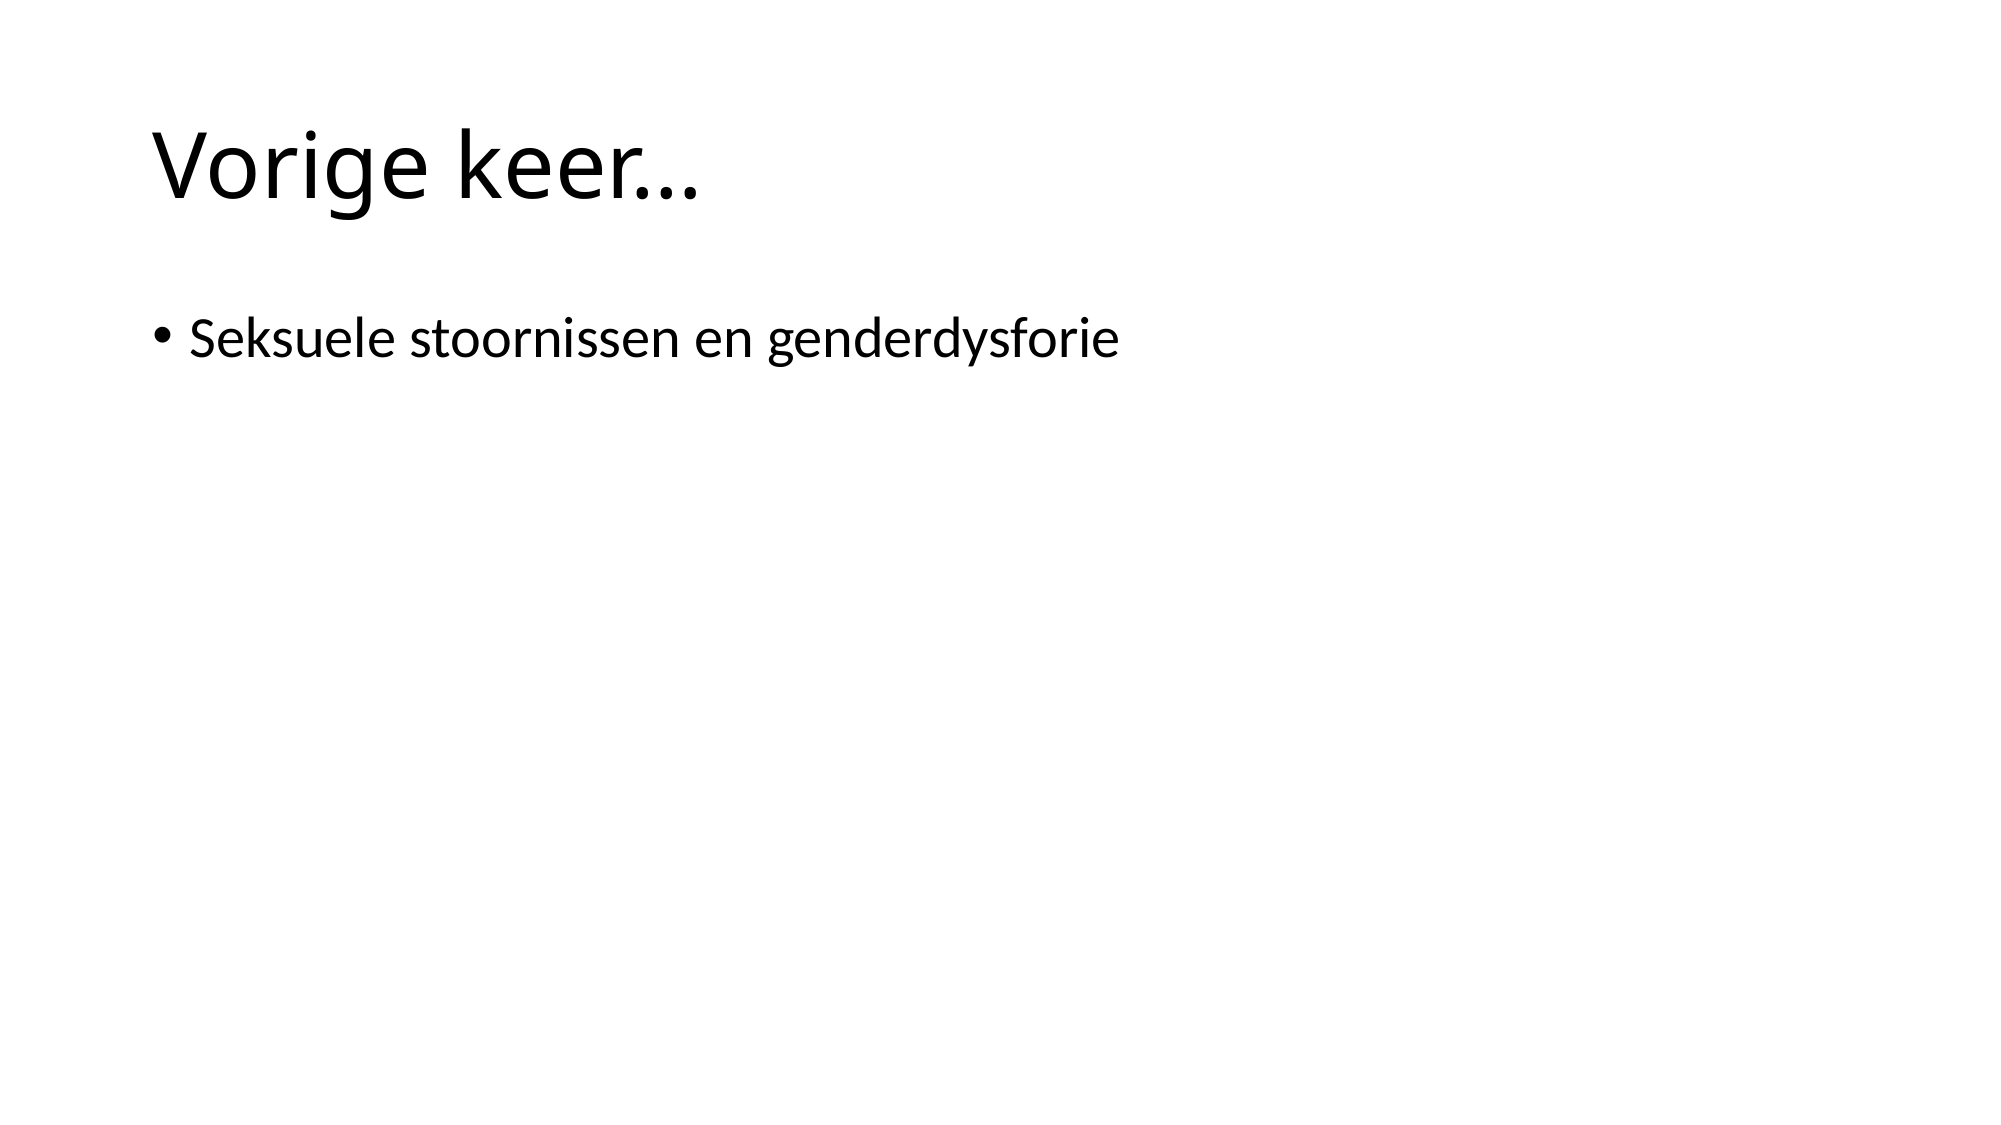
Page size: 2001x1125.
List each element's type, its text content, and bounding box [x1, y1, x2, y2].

list Seksuele stoornissen en genderdysforie [137, 299, 1863, 1014]
title Vorige keer… [137, 59, 1863, 278]
